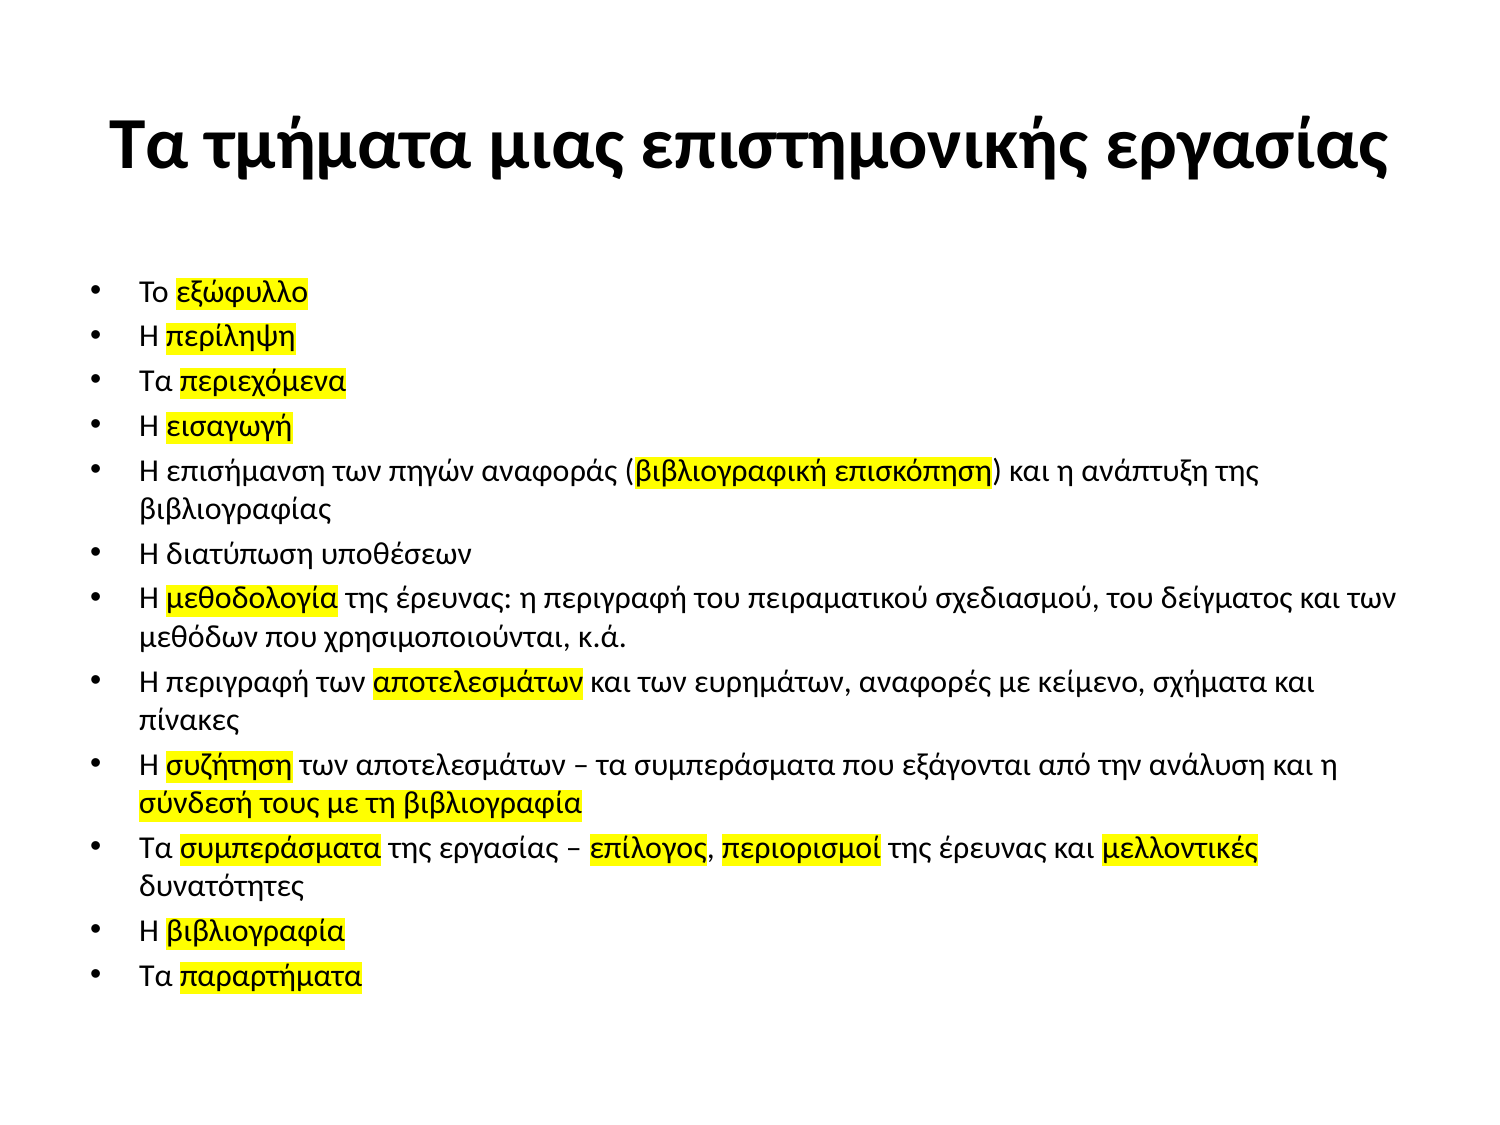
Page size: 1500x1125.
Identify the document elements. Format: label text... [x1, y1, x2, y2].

list Το εξώφυλλο Η περίληψη Τα περιεχόμενα Η εισαγωγή Η επισήμανση των πηγών αναφοράς (βιβλιογραφική επισκόπηση) και η ανάπτυξη της βιβλιογραφίας Η διατύπωση υποθέσεων Η μεθοδολογία της έρευνας: η περιγραφή του πειραματικού σχεδιασμού, του δείγματος και των μεθόδων που χρησιμοποιούνται, κ.ά. Η περιγραφή των αποτελεσμάτων και των ευρημάτων, αναφορές με κείμενο, σχήματα και πίνακες Η συζήτηση των αποτελεσμάτων – τα συμπεράσματα που εξάγονται από την ανάλυση και η σύνδεσή τους με τη βιβλιογραφία Τα συμπεράσματα της εργασίας – επίλογος, περιορισμοί της έρευνας και μελλοντικές δυνατότητες Η βιβλιογραφία Τα παραρτήματα [75, 262, 1425, 1005]
title Τα τμήματα μιας επιστημονικής εργασίας [75, 45, 1425, 233]
